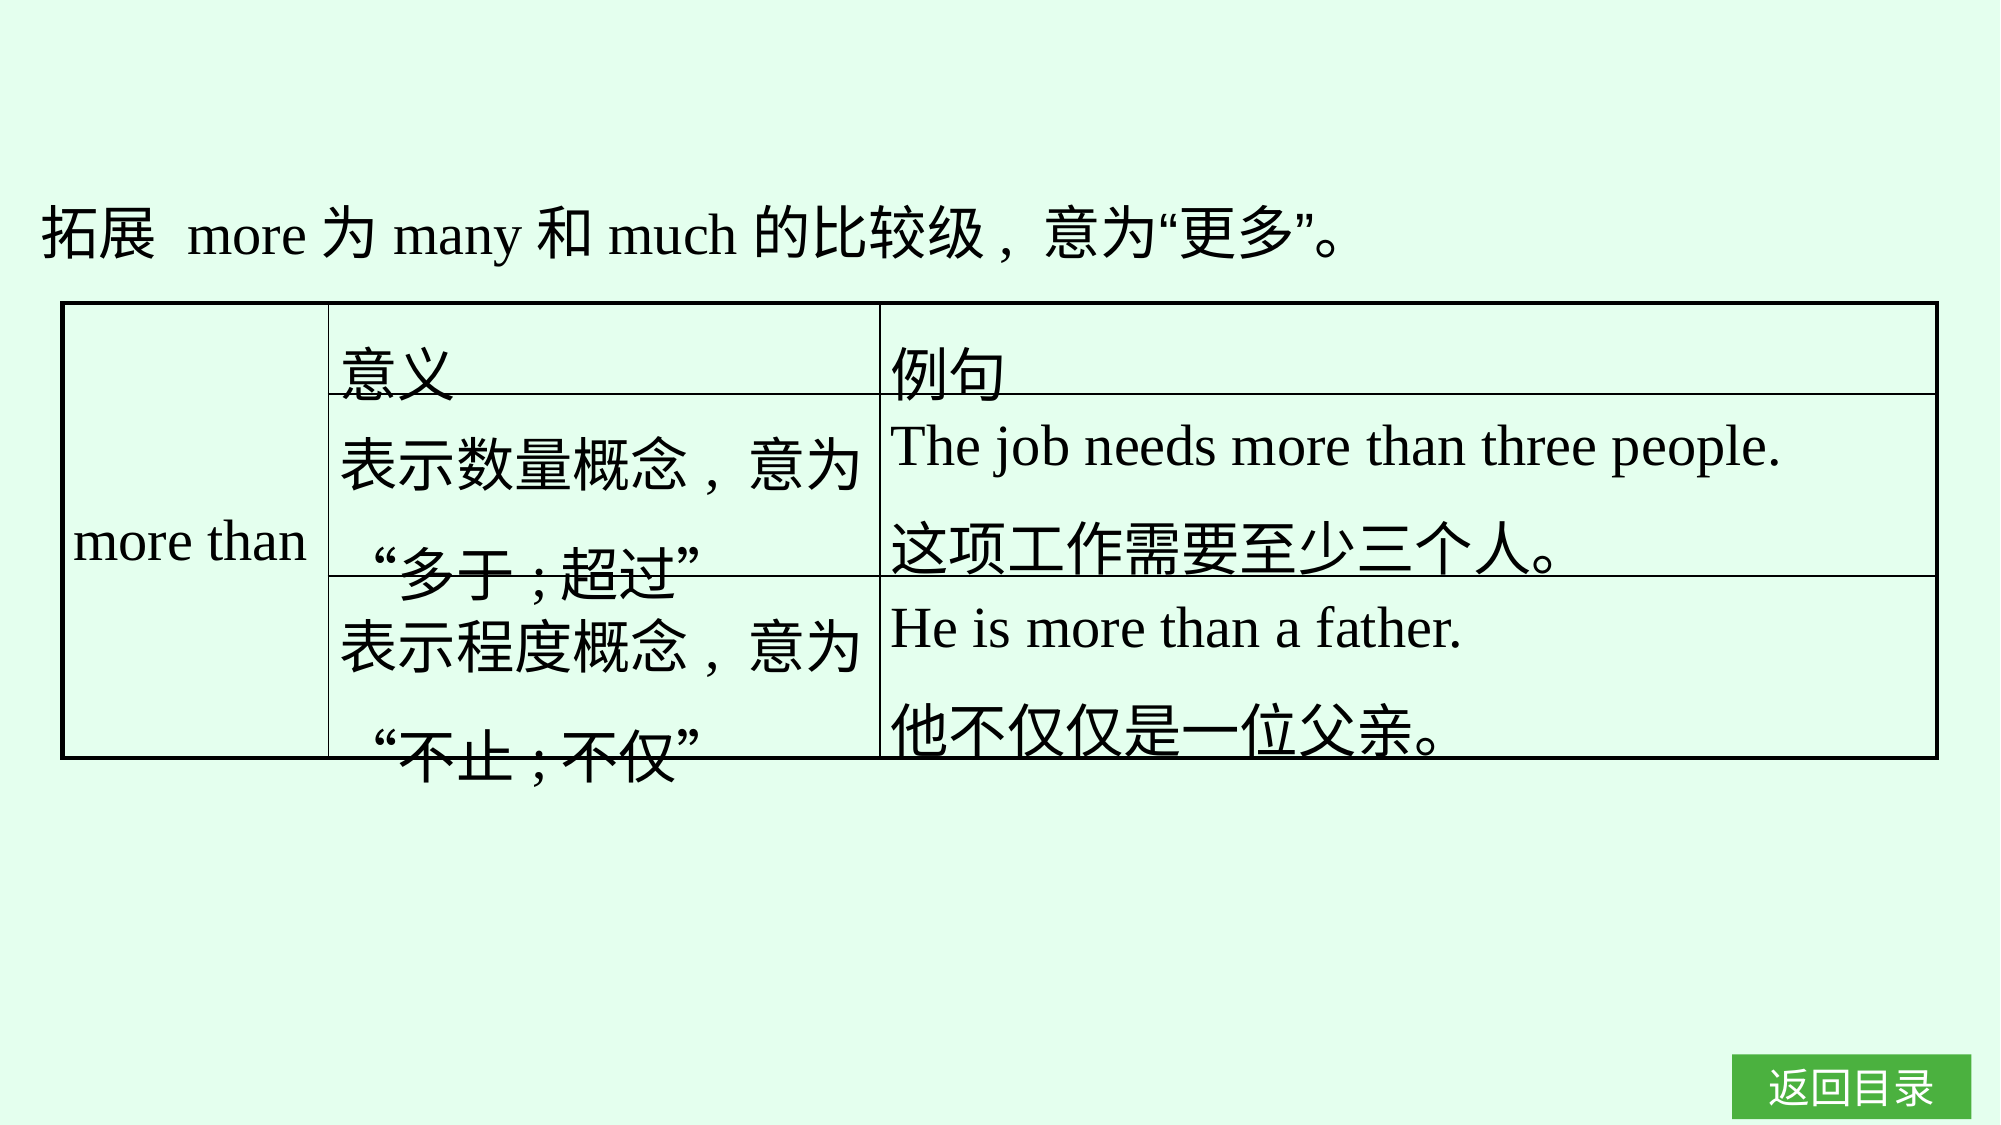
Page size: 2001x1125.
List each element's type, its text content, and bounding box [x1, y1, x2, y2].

table_cell The job needs more than three people. 这项工作需要至少三个人。 [881, 395, 1935, 575]
table_cell He is more than a father. 他不仅仅是一位父亲。 [881, 577, 1935, 756]
table_header more than [65, 305, 328, 756]
table_header 例句 [881, 305, 1935, 393]
table_cell 表示数量概念, 意为“多于;超过” [329, 395, 879, 575]
table_header 意义 [329, 305, 879, 393]
table_cell 表示程度概念, 意为“不止;不仅” [329, 577, 879, 756]
text_box 拓展 more为many和much的比较级, 意为“更多”。 [25, 167, 1404, 274]
